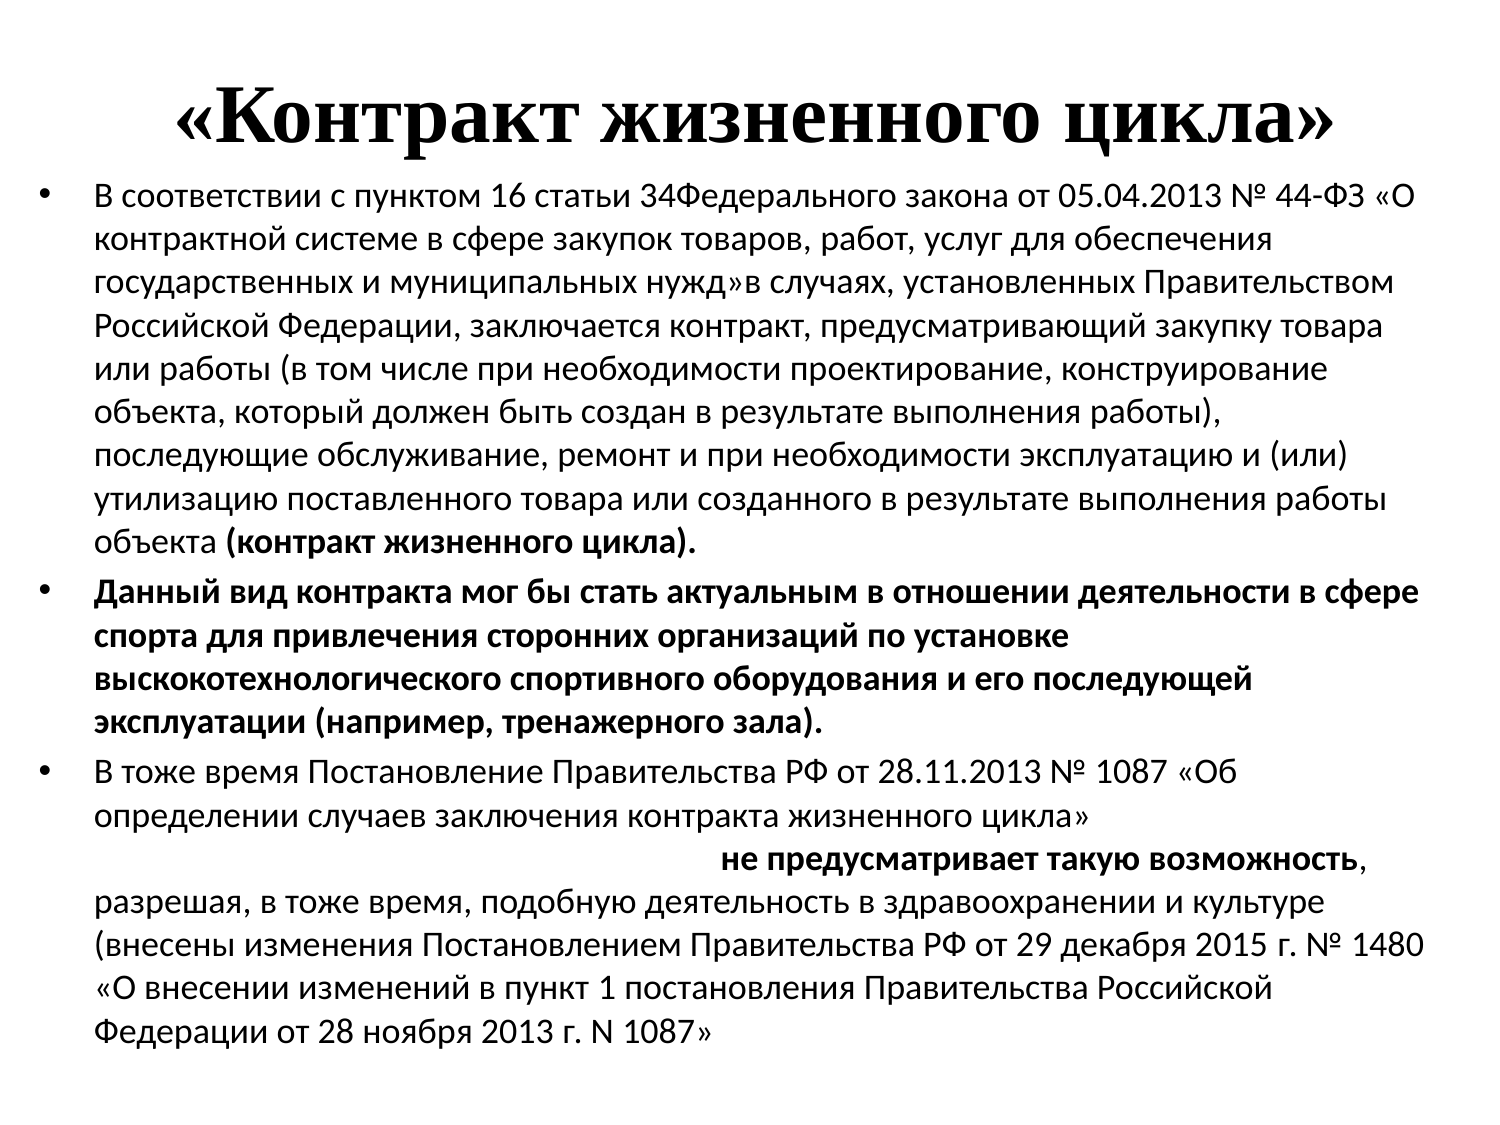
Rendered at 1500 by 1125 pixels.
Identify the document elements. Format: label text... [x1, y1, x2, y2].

list В соответствии с пунктом 16 статьи 34Федерального закона от 05.04.2013 № 44-ФЗ «О контрактной системе в сфере закупок товаров, работ, услуг для обеспечения государственных и муниципальных нужд»в случаях, установленных Правительством Российской Федерации, заключается контракт, предусматривающий закупку товара или работы (в том числе при необходимости проектирование, конструирование объекта, который должен быть создан в результате выполнения работы), последующие обслуживание, ремонт и при необходимости эксплуатацию и (или) утилизацию поставленного товара или созданного в результате выполнения работы объекта (контракт жизненного цикла). Данный вид контракта мог бы стать актуальным в отношении деятельности в сфере спорта для привлечения сторонних организаций по установке выскокотехнологического спортивного оборудования и его последующей эксплуатации (например, тренажерного зала). В тоже время Постановление Правительства РФ от 28.11.2013 № 1087 «Об определении случаев заключения контракта жизненного цикла» не предусматривает такую возможность, разрешая, в тоже время, подобную деятельность в здравоохранении и культуре (внесены изменения Постановлением Правительства РФ от 29 декабря 2015 г. № 1480 «О внесении изменений в пункт 1 постановления Правительства Российской Федерации от 28 ноября 2013 г. N 1087» [23, 164, 1449, 1079]
title «Контракт жизненного цикла» [70, 23, 1421, 164]
